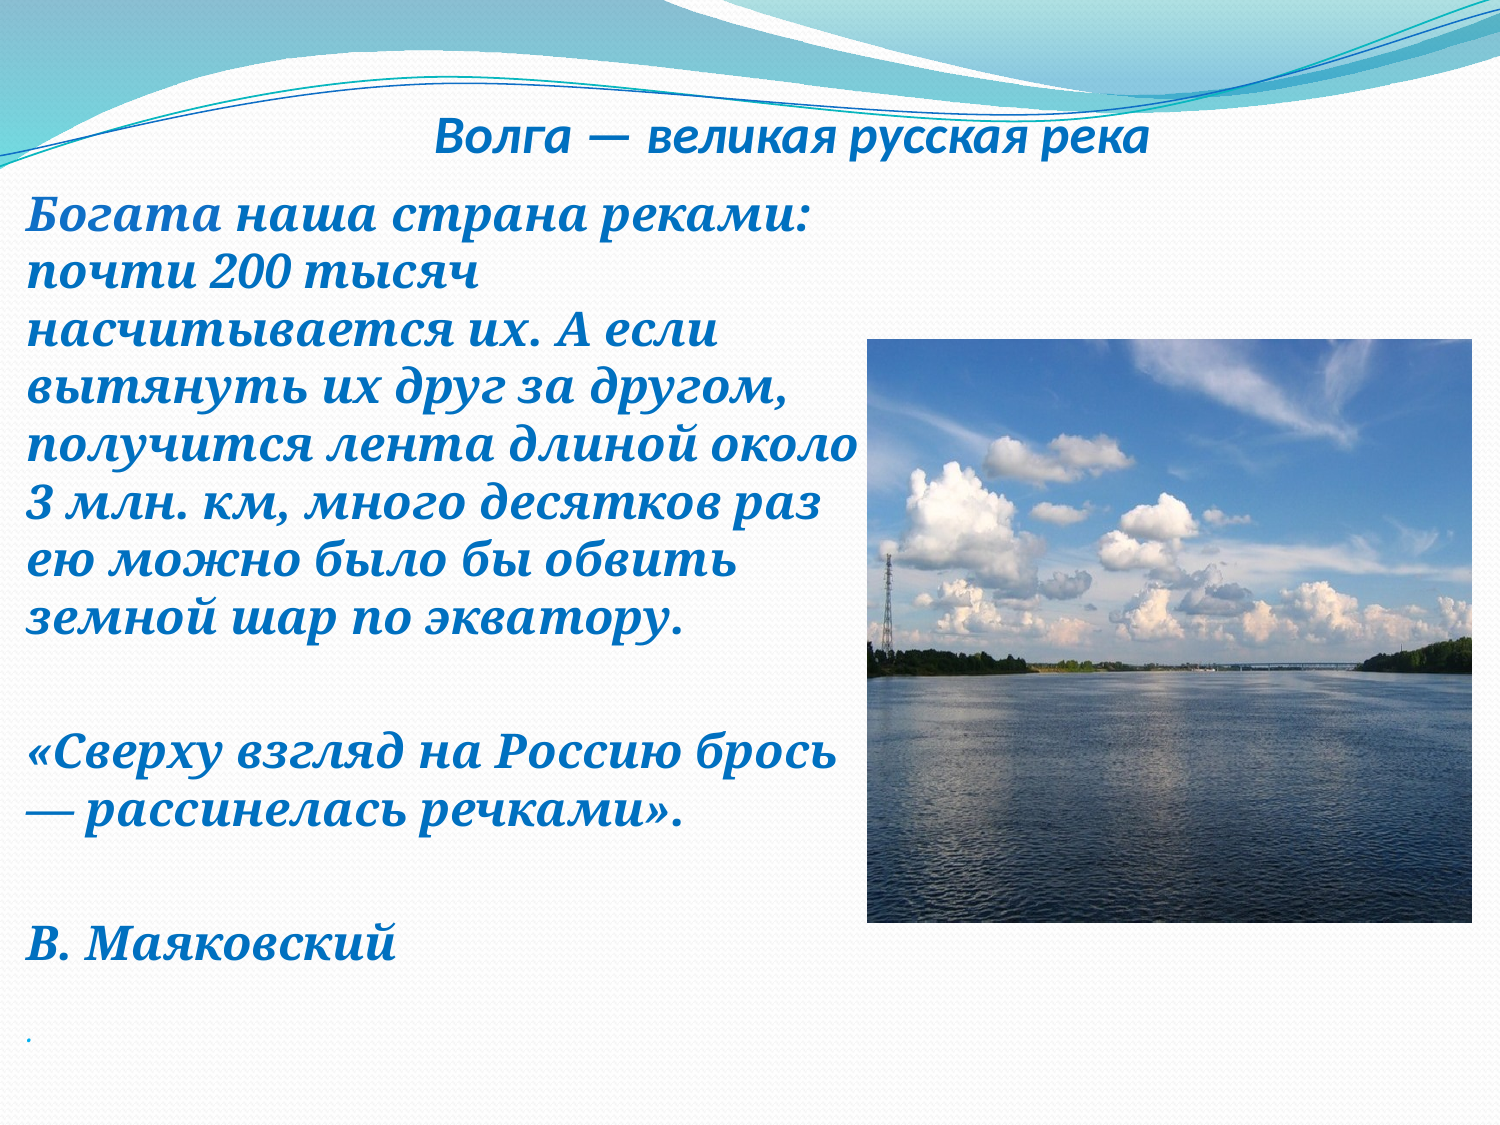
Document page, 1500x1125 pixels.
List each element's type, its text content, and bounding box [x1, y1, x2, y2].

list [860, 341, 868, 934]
title Волга — великая русская река [421, 105, 1172, 164]
list Богата наша страна реками: почти 200 тысяч насчитывается их. А если вытянуть их друг за другом, получится лента длиной около 3 млн. км, много десятков раз ею можно было бы обвить земной шар по экватору. «Сверху взгляд на Россию брось — рассинелась речками». В. Маяковский . [23, 175, 868, 1090]
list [866, 339, 1473, 924]
